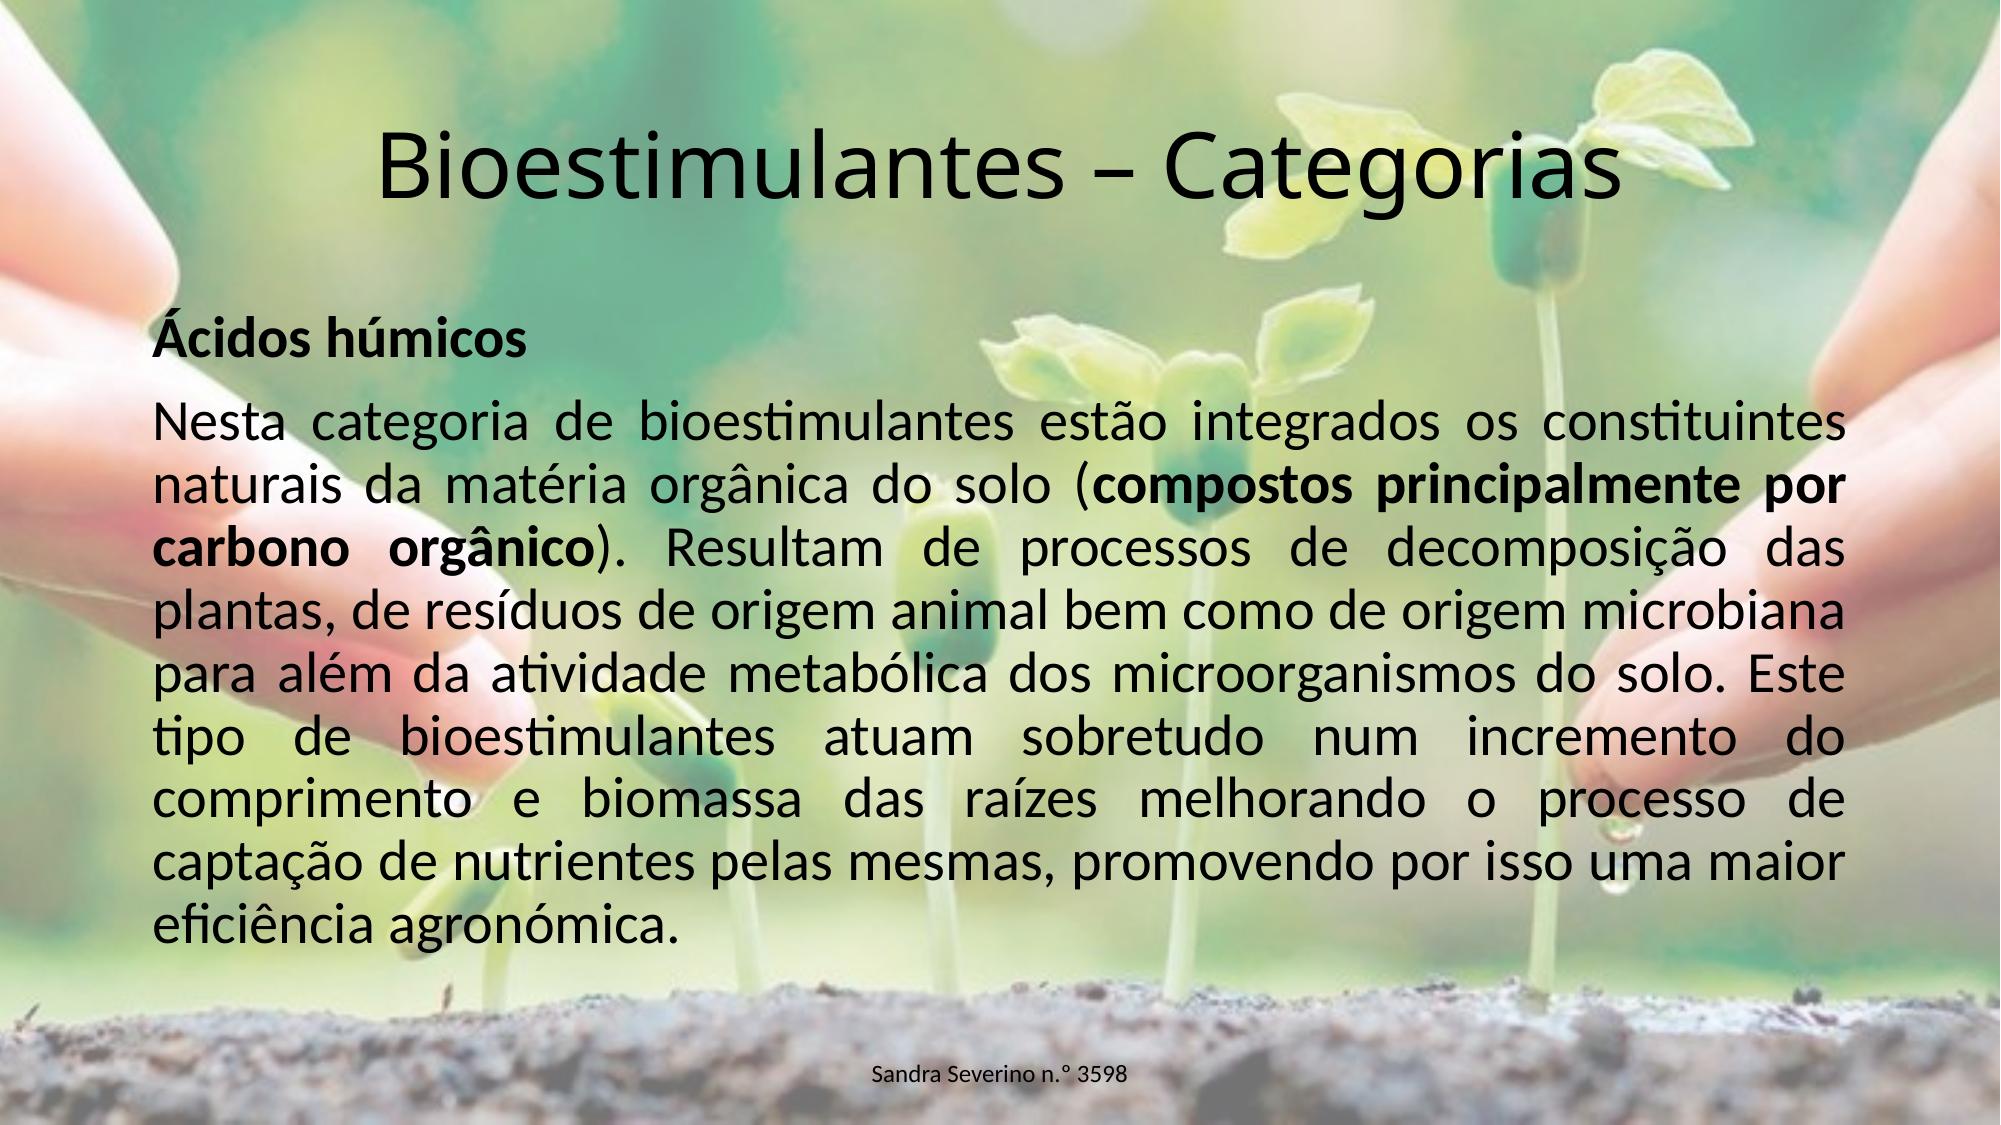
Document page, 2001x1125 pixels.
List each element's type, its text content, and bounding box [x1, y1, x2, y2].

list Ácidos húmicos Nesta categoria de bioestimulantes estão integrados os constituintes naturais da matéria orgânica do solo (compostos principalmente por carbono orgânico). Resultam de processos de decomposição das plantas, de resíduos de origem animal bem como de origem microbiana para além da atividade metabólica dos microorganismos do solo. Este tipo de bioestimulantes atuam sobretudo num incremento do comprimento e biomassa das raízes melhorando o processo de captação de nutrientes pelas mesmas, promovendo por isso uma maior eficiência agronómica. [137, 299, 1863, 1014]
title Bioestimulantes – Categorias [137, 59, 1863, 278]
footer Sandra Severino n.º 3598 [662, 1042, 1338, 1103]
